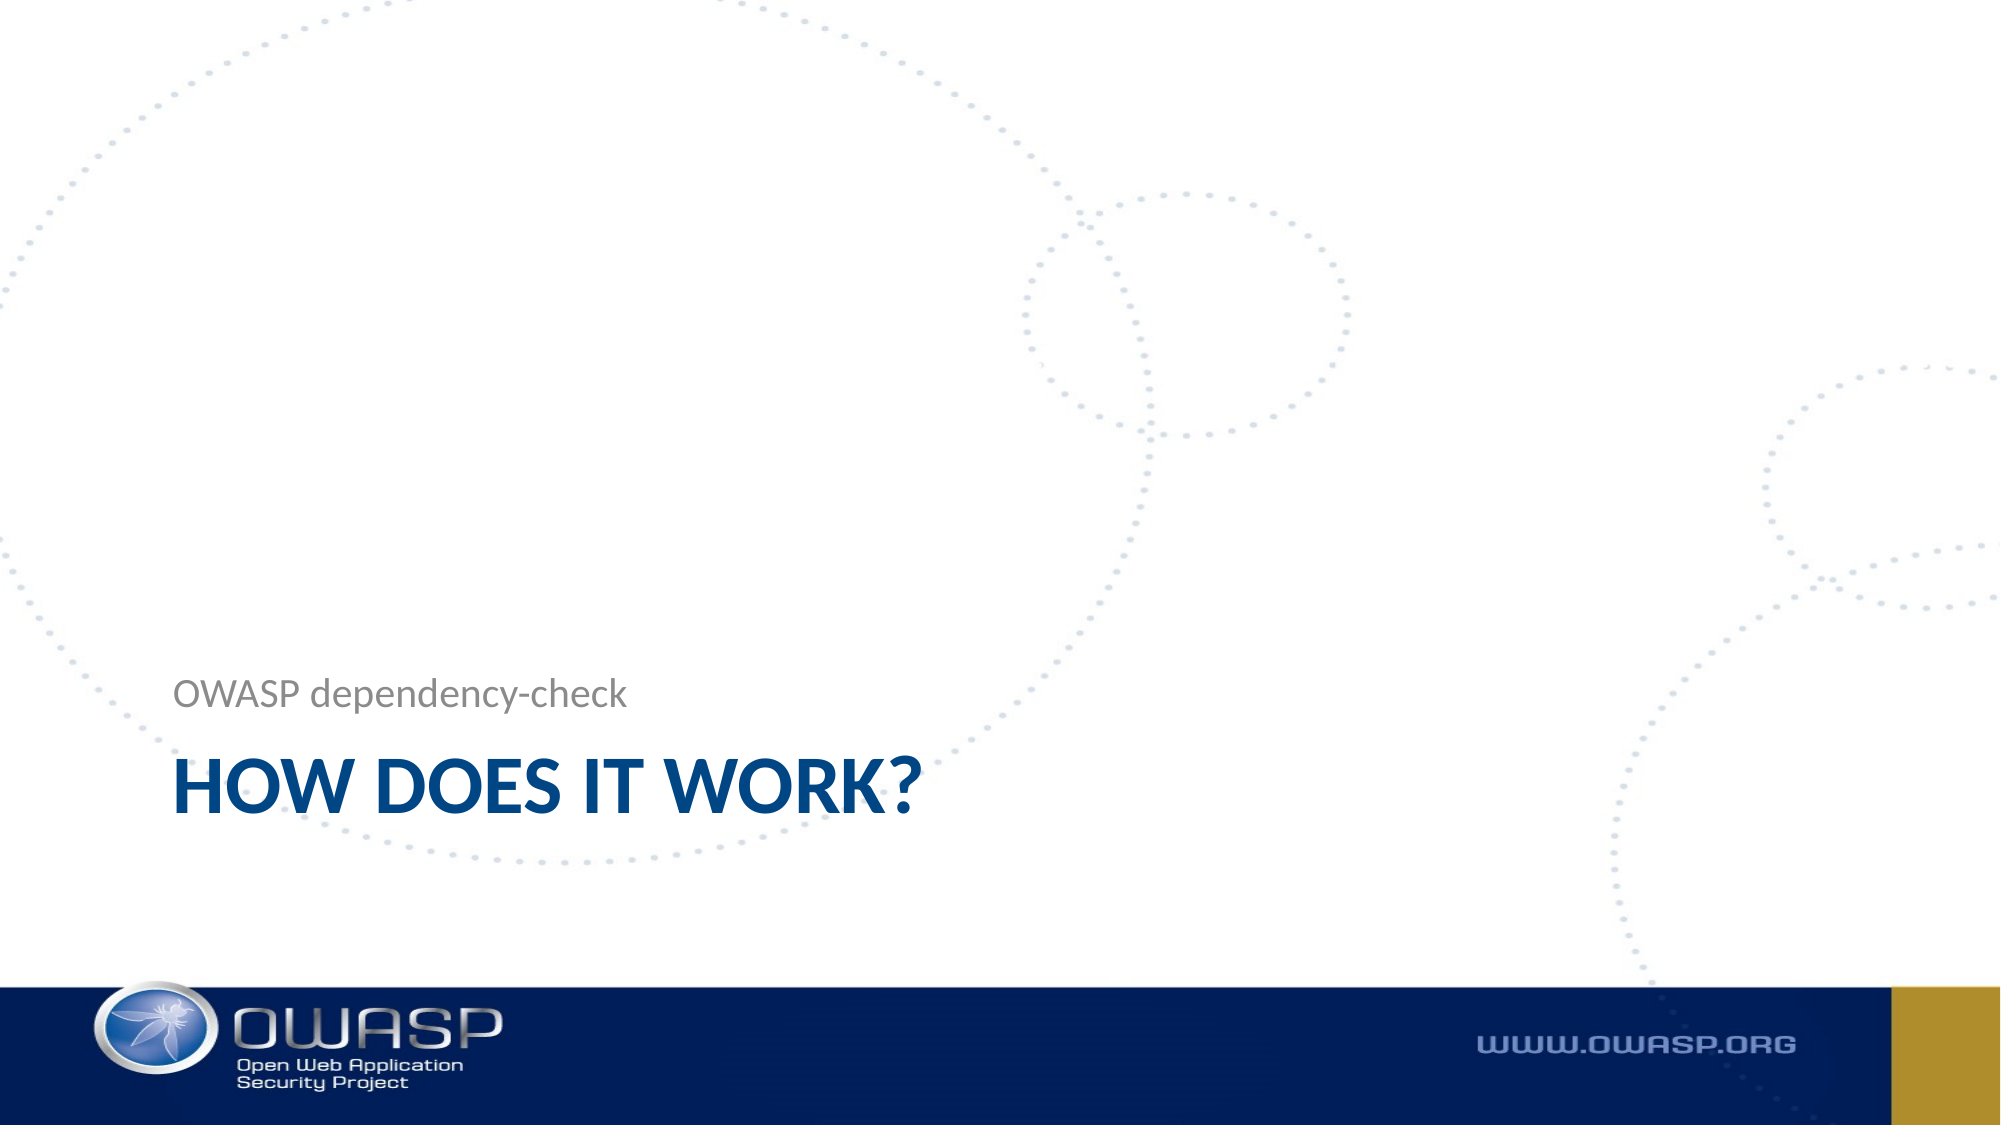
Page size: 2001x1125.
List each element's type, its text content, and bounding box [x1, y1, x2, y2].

picture [0, 0, 2001, 1125]
list OWASP dependency-check [157, 476, 1858, 723]
title How does it work? [157, 723, 1858, 947]
